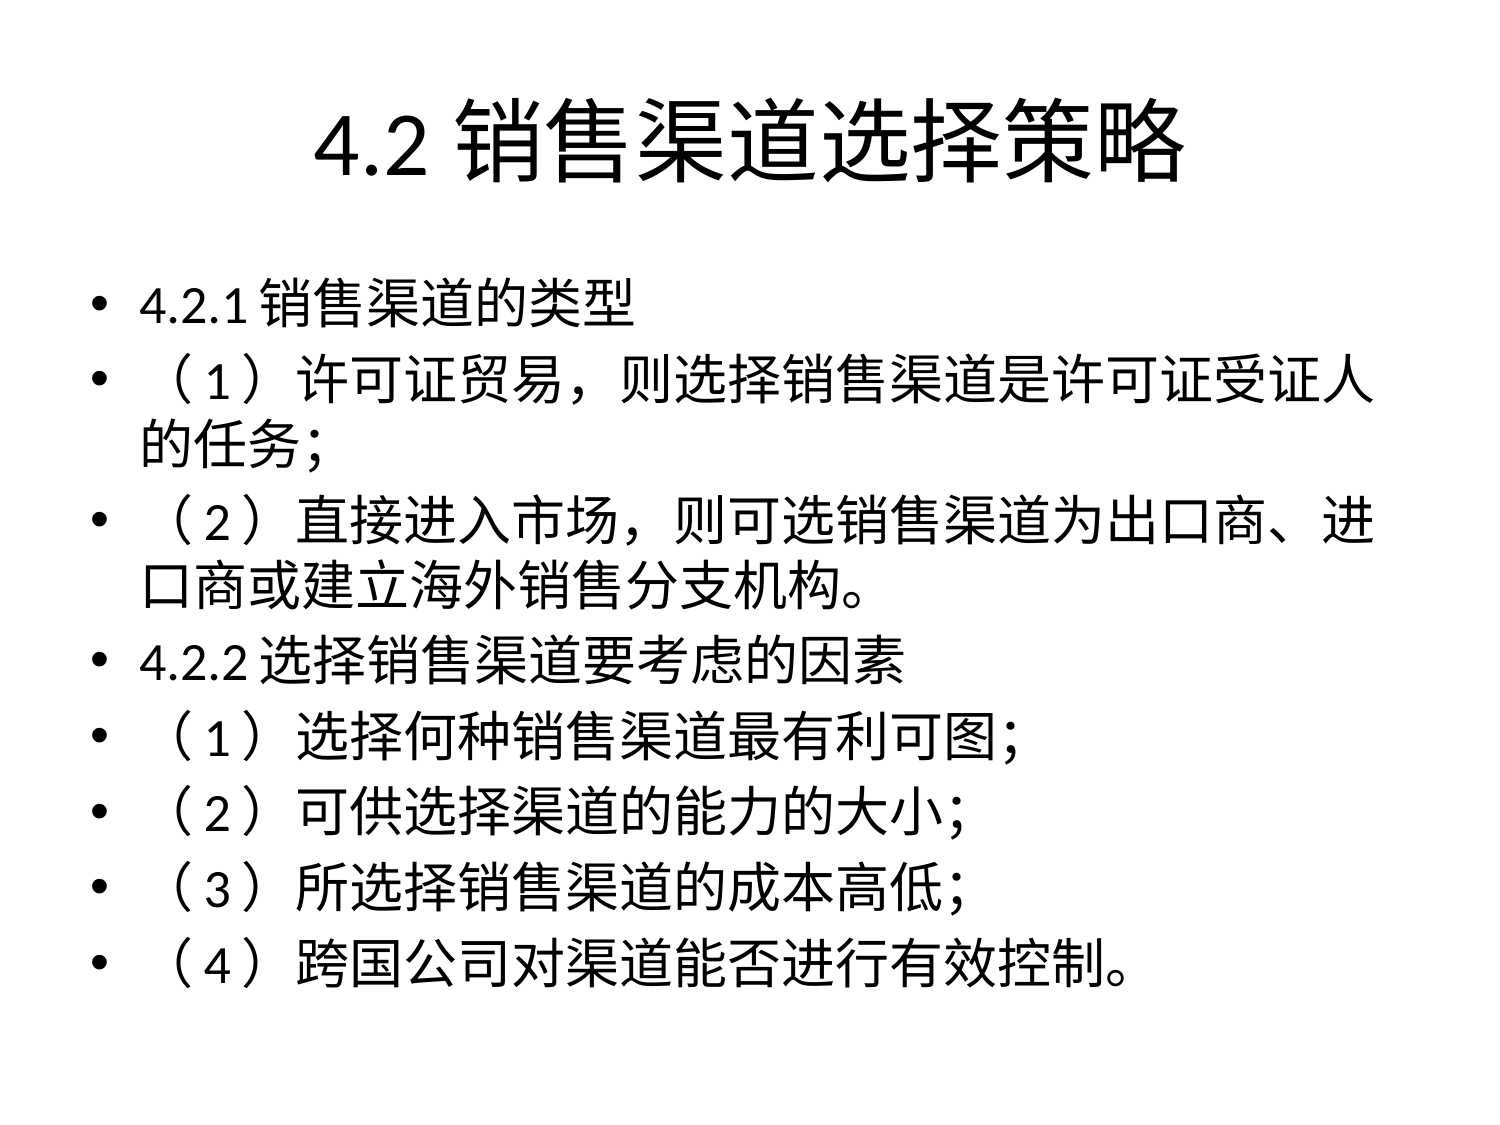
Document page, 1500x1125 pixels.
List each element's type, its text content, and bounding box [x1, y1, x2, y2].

title 4.2销售渠道选择策略 [75, 45, 1425, 233]
list 4.2.1销售渠道的类型 （1）许可证贸易，则选择销售渠道是许可证受证人的任务； （2）直接进入市场，则可选销售渠道为出口商、进口商或建立海外销售分支机构。 4.2.2选择销售渠道要考虑的因素 （1）选择何种销售渠道最有利可图； （2）可供选择渠道的能力的大小； （3）所选择销售渠道的成本高低； （4）跨国公司对渠道能否进行有效控制。 [75, 262, 1425, 1005]
